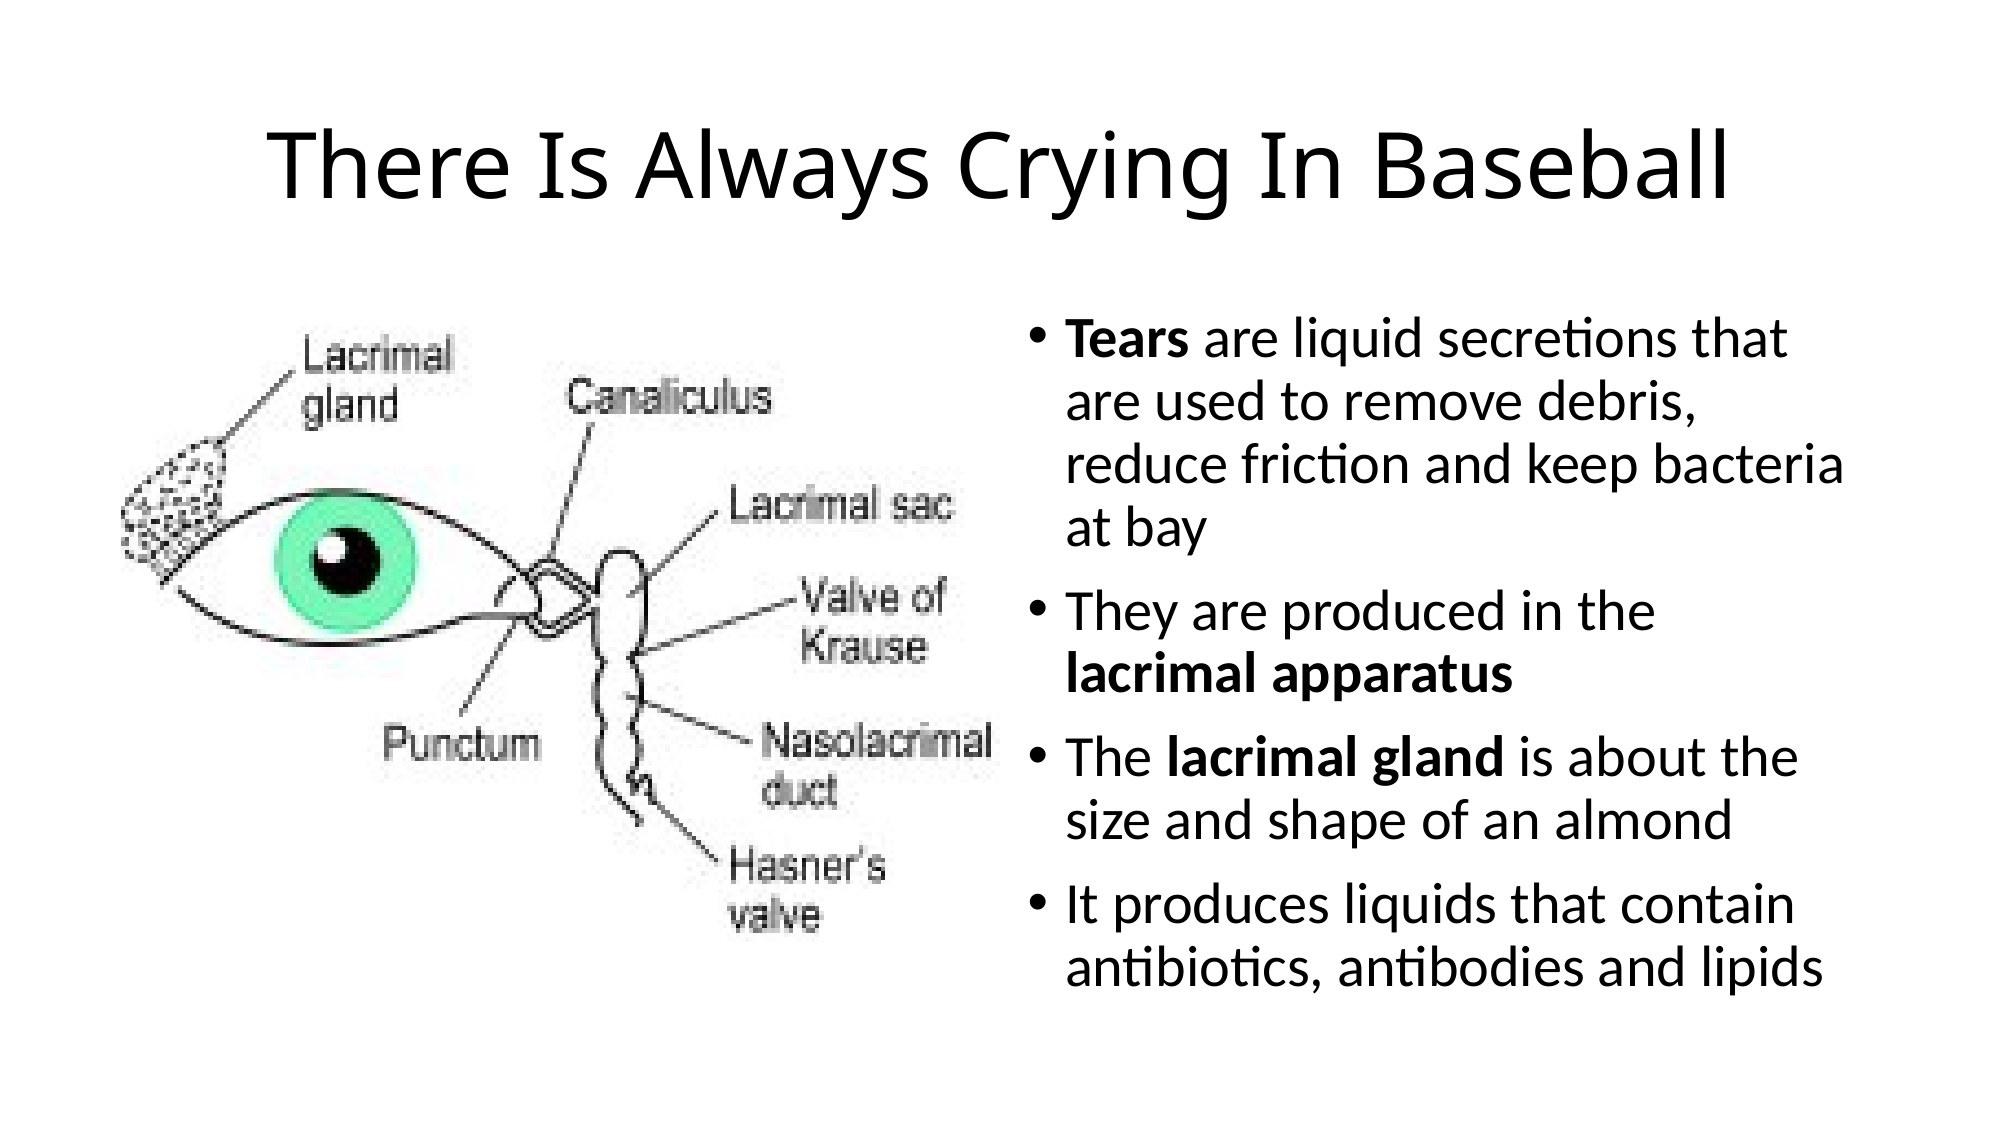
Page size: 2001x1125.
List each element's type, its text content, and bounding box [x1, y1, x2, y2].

title There Is Always Crying In Baseball [137, 59, 1863, 278]
list Tears are liquid secretions that are used to remove debris, reduce friction and keep bacteria at bay They are produced in the lacrimal apparatus The lacrimal gland is about the size and shape of an almond It produces liquids that contain antibiotics, antibodies and lipids [1012, 299, 1863, 1014]
picture [121, 326, 1000, 942]
